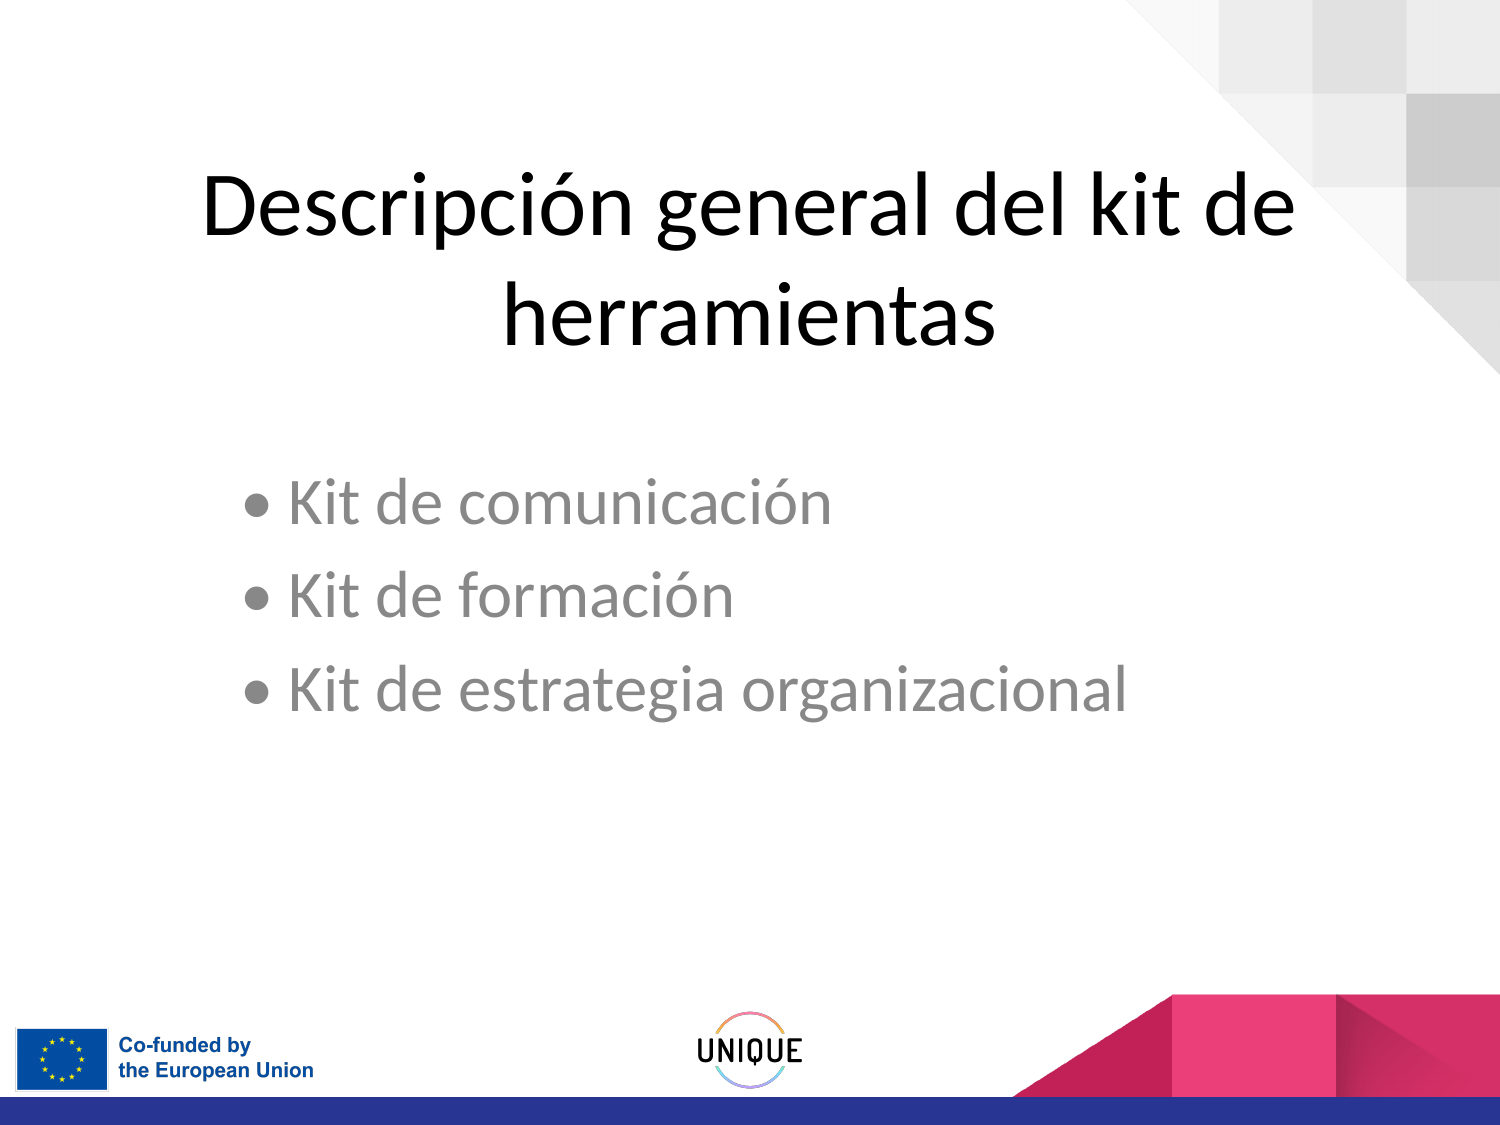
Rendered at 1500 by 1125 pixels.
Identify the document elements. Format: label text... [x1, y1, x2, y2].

title Descripción general del kit de herramientas [112, 132, 1388, 375]
picture [1125, 0, 1500, 375]
picture [0, 993, 1500, 1125]
subtitle • Kit de comunicación • Kit de formación • Kit de estrategia organizacional [225, 450, 1275, 738]
